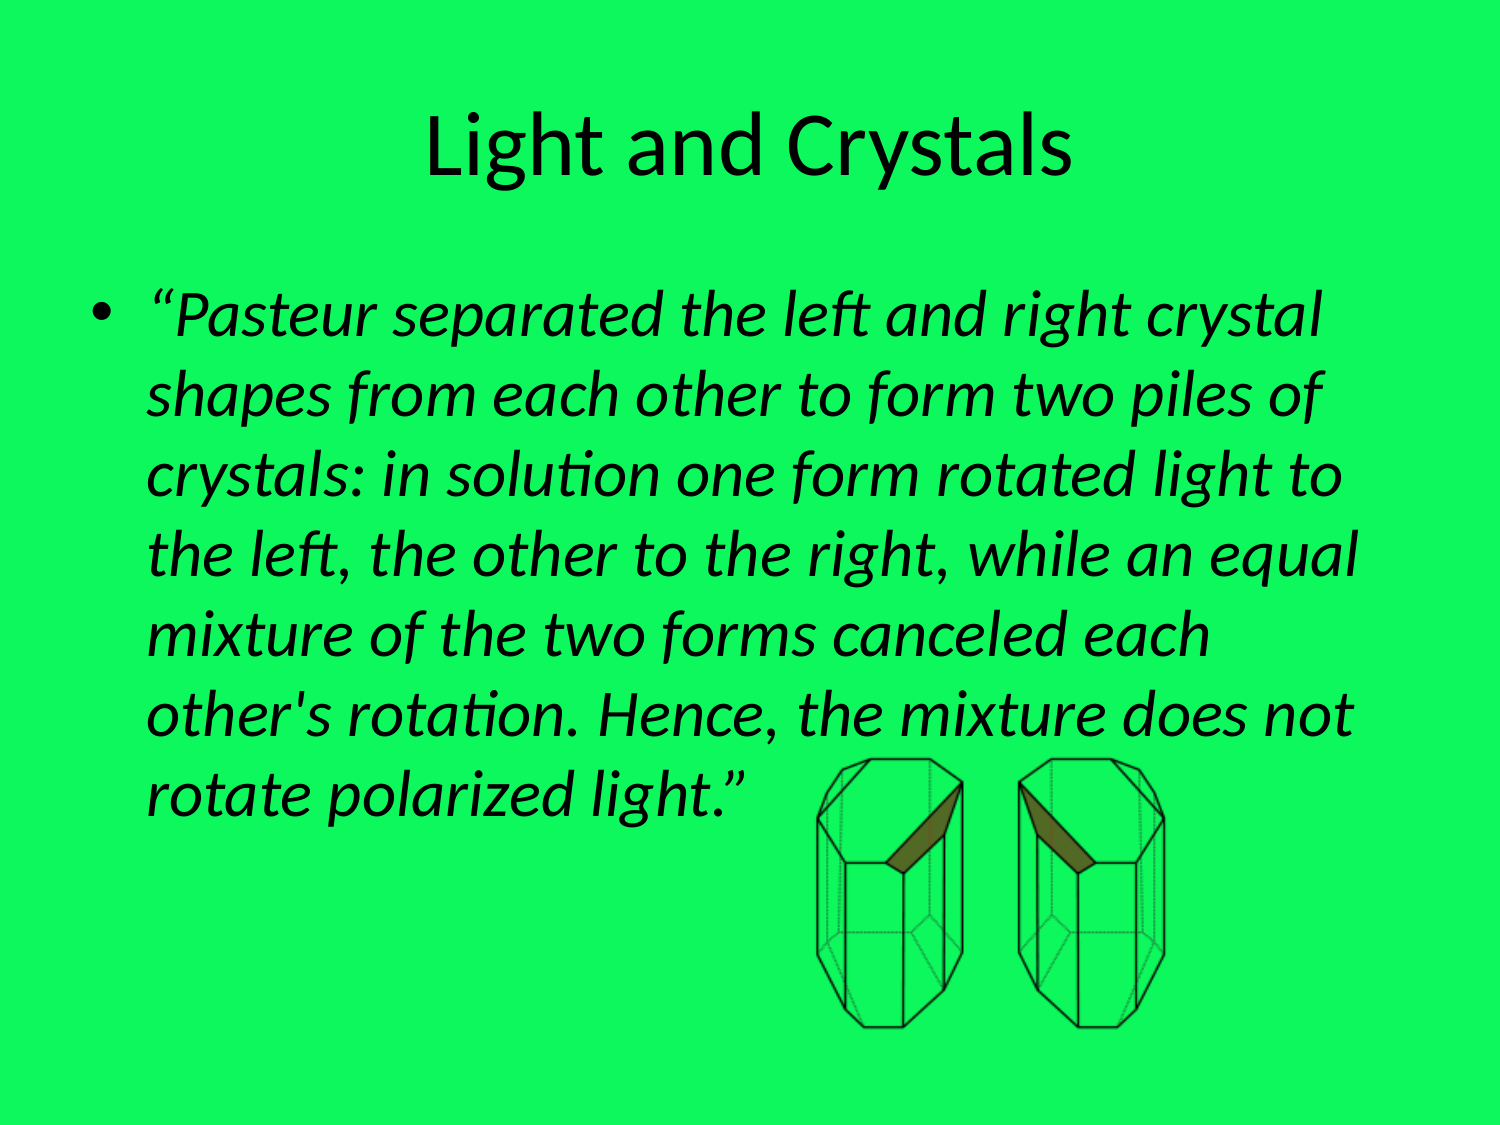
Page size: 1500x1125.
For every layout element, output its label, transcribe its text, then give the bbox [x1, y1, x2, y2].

list “Pasteur separated the left and right crystal shapes from each other to form two piles of crystals: in solution one form rotated light to the left, the other to the right, while an equal mixture of the two forms canceled each other's rotation. Hence, the mixture does not rotate polarized light.” [75, 262, 1425, 1005]
picture [787, 734, 1201, 1051]
title Light and Crystals [75, 45, 1425, 233]
